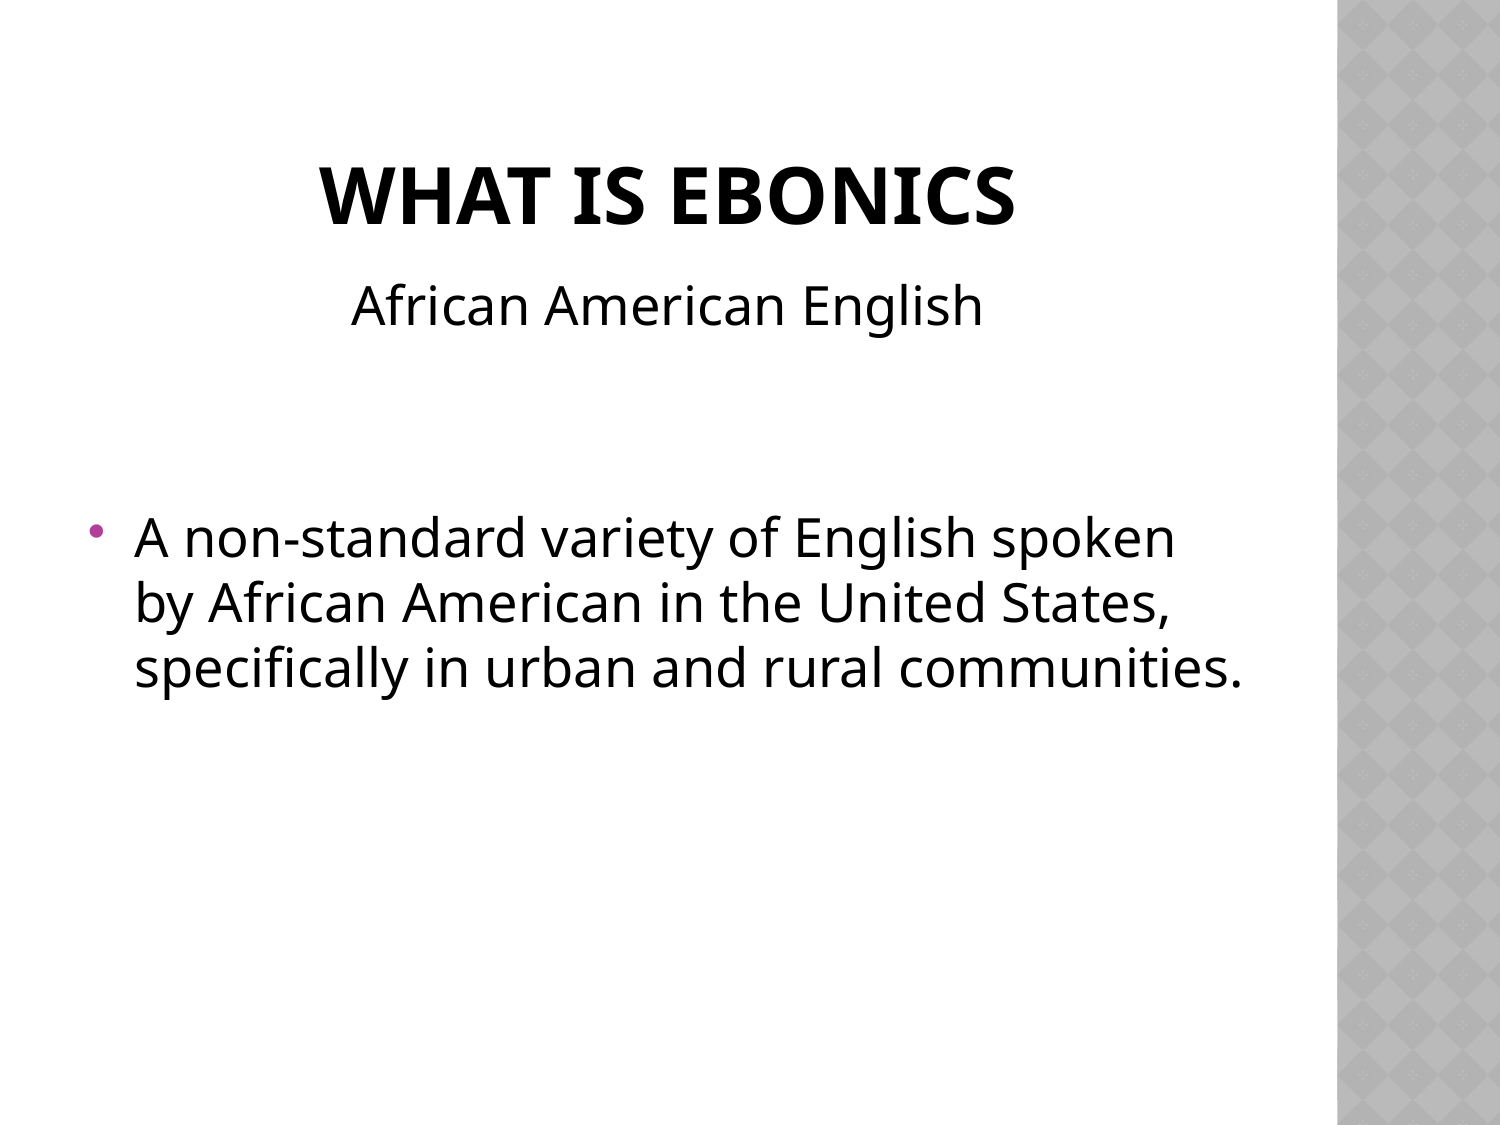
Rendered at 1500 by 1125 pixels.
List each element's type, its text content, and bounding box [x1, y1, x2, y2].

title What is Ebonics [75, 52, 1263, 240]
list African American English A non-standard variety of English spoken by African American in the United States, specifically in urban and rural communities. [75, 264, 1263, 1059]
